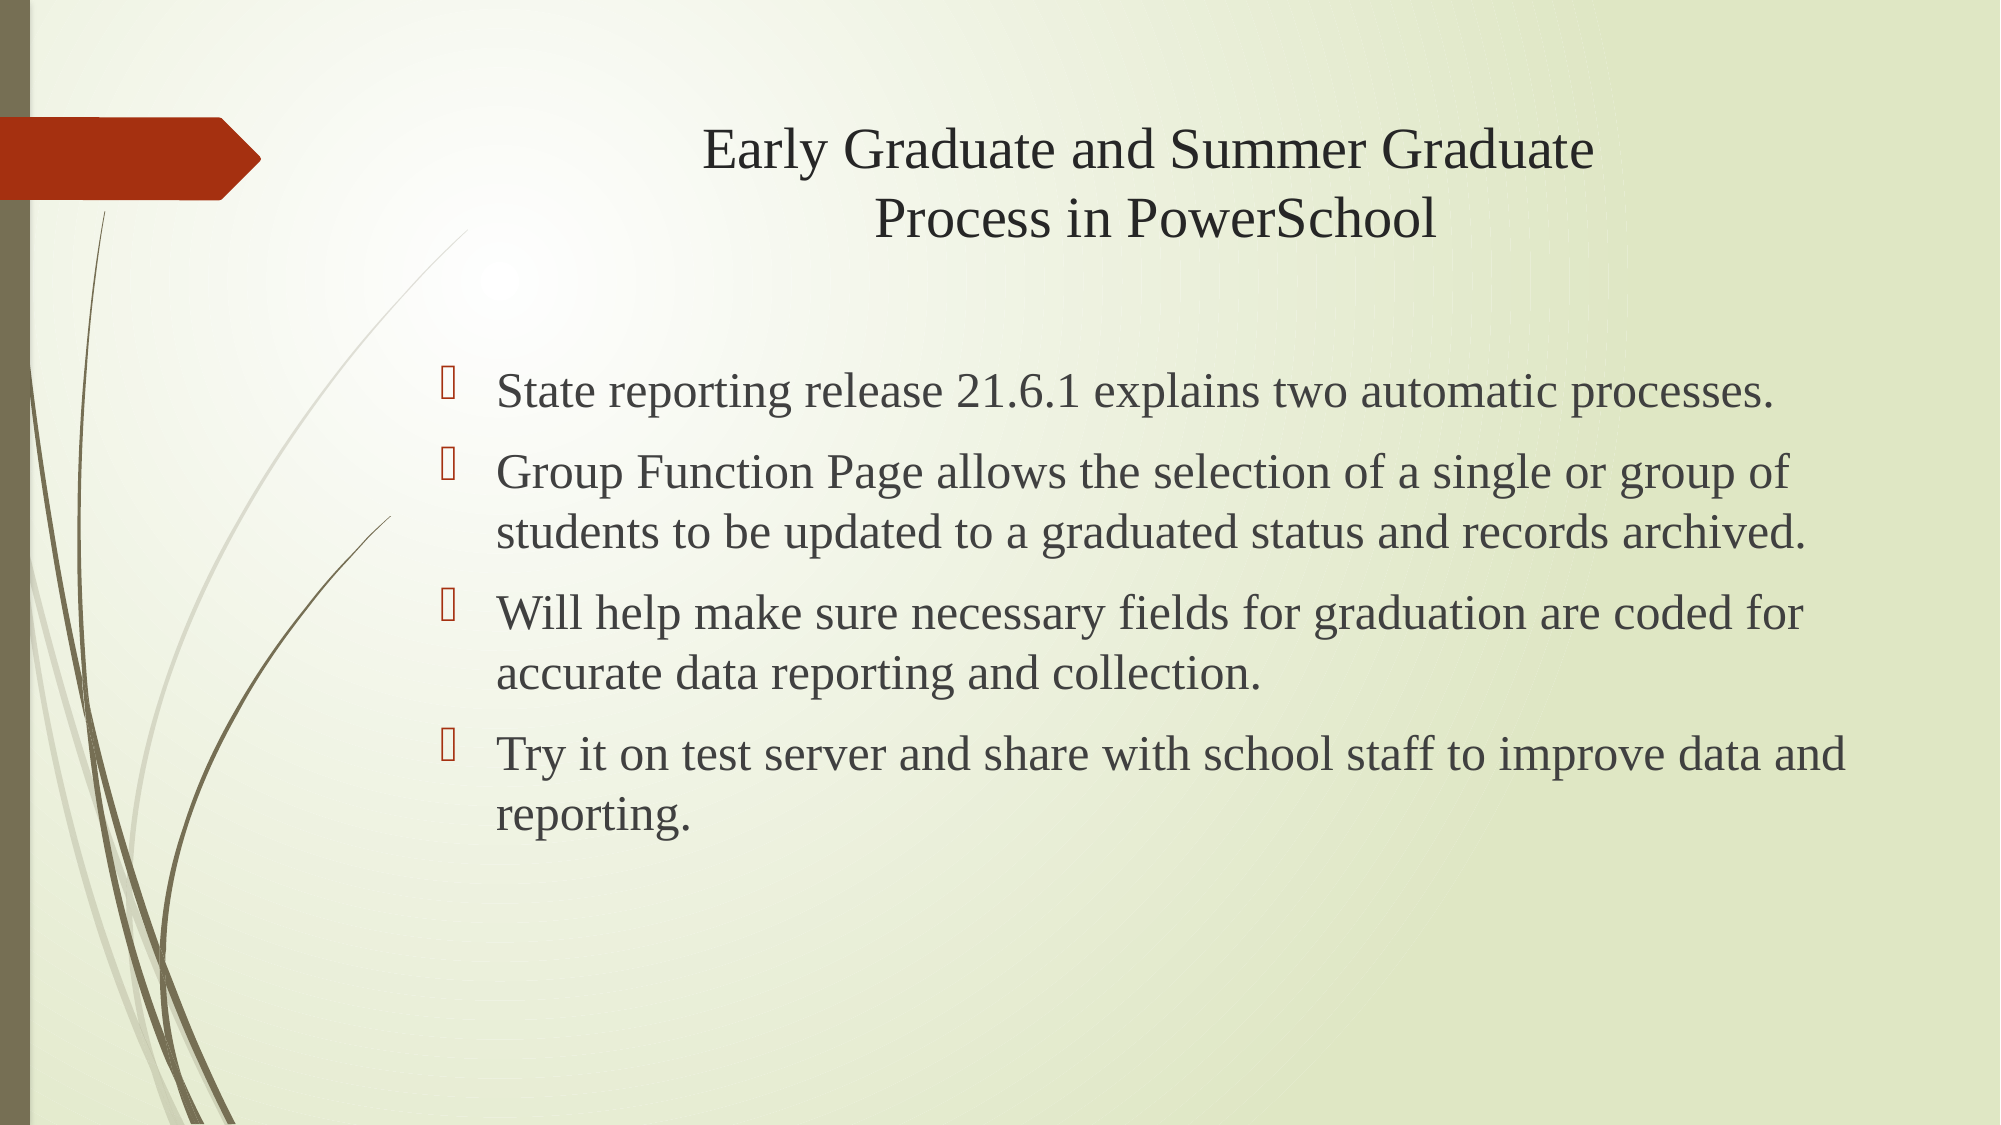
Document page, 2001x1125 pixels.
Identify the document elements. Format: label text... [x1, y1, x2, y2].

title Early Graduate and Summer Graduate Process in PowerSchool [425, 102, 1888, 313]
list State reporting release 21.6.1 explains two automatic processes. Group Function Page allows the selection of a single or group of students to be updated to a graduated status and records archived. Will help make sure necessary fields for graduation are coded for accurate data reporting and collection. Try it on test server and share with school staff to improve data and reporting. [424, 350, 1888, 970]
